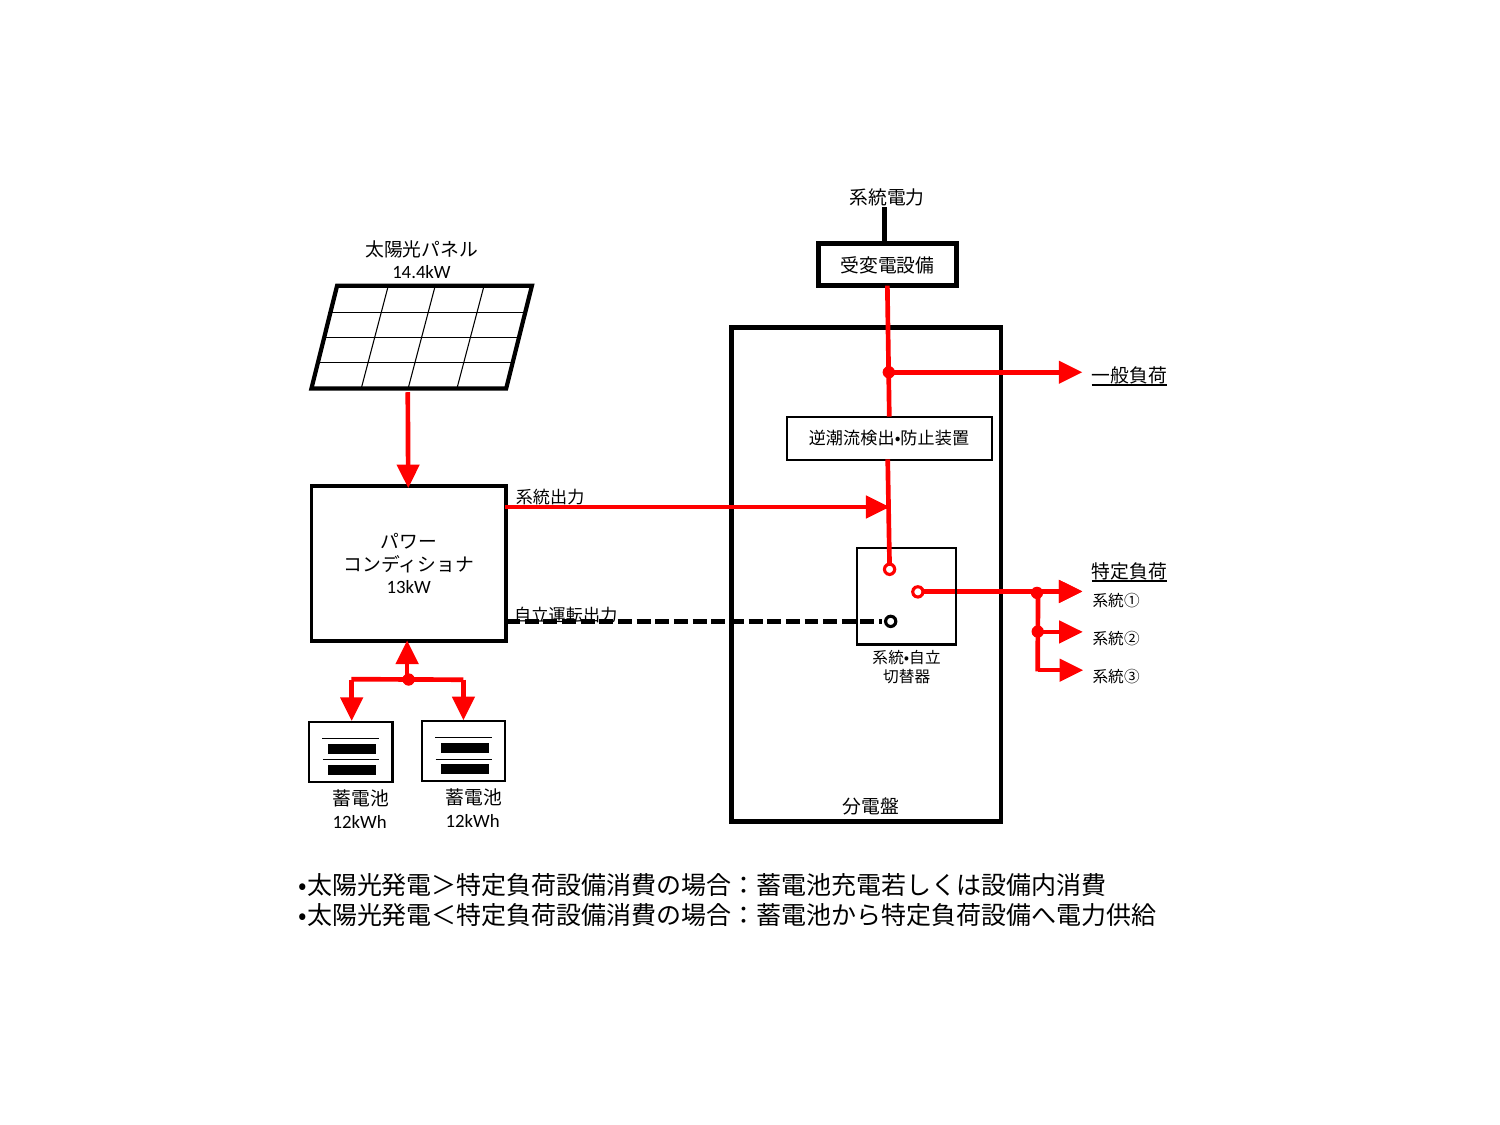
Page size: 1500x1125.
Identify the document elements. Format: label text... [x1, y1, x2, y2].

text_box [883, 563, 896, 576]
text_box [422, 720, 506, 782]
text_box [856, 547, 957, 646]
text_box 蓄電池 12kWh [430, 778, 517, 839]
text_box 分電盤 [827, 787, 914, 825]
text_box [730, 509, 886, 621]
text_box 一般負荷 [1076, 356, 1182, 394]
text_box 蓄電池 12kWh [317, 779, 404, 840]
text_box 特定負荷 [1077, 552, 1182, 590]
text_box 受変電設備 [817, 242, 957, 287]
text_box [1030, 592, 1044, 600]
text_box パワー コンディショナ 13kW [310, 485, 507, 642]
text_box [891, 375, 1002, 589]
text_box ・太陽光発電＞特定負荷設備消費の場合：蓄電池充電若しくは設備内消費 ・太陽光発電＜特定負荷設備消費の場合：蓄電池から特定負荷設備へ電力供給 [283, 862, 1172, 938]
text_box [882, 366, 886, 378]
text_box [730, 594, 1002, 822]
text_box [911, 585, 925, 599]
text_box [884, 615, 897, 628]
text_box 系統① 系統② 系統③ [1077, 583, 1155, 693]
text_box 自立運転出力 [499, 596, 633, 633]
text_box [402, 680, 415, 686]
text_box [730, 327, 886, 505]
text_box 系統・自立 切替器 [857, 640, 956, 694]
text_box 逆潮流検出・防止装置 [786, 416, 993, 461]
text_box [311, 284, 532, 389]
text_box [1031, 626, 1035, 638]
text_box 系統出力 [501, 479, 600, 515]
text_box [1031, 586, 1043, 591]
text_box 系統電力 [834, 178, 940, 216]
text_box [408, 673, 415, 679]
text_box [309, 721, 393, 782]
text_box [891, 327, 1002, 370]
